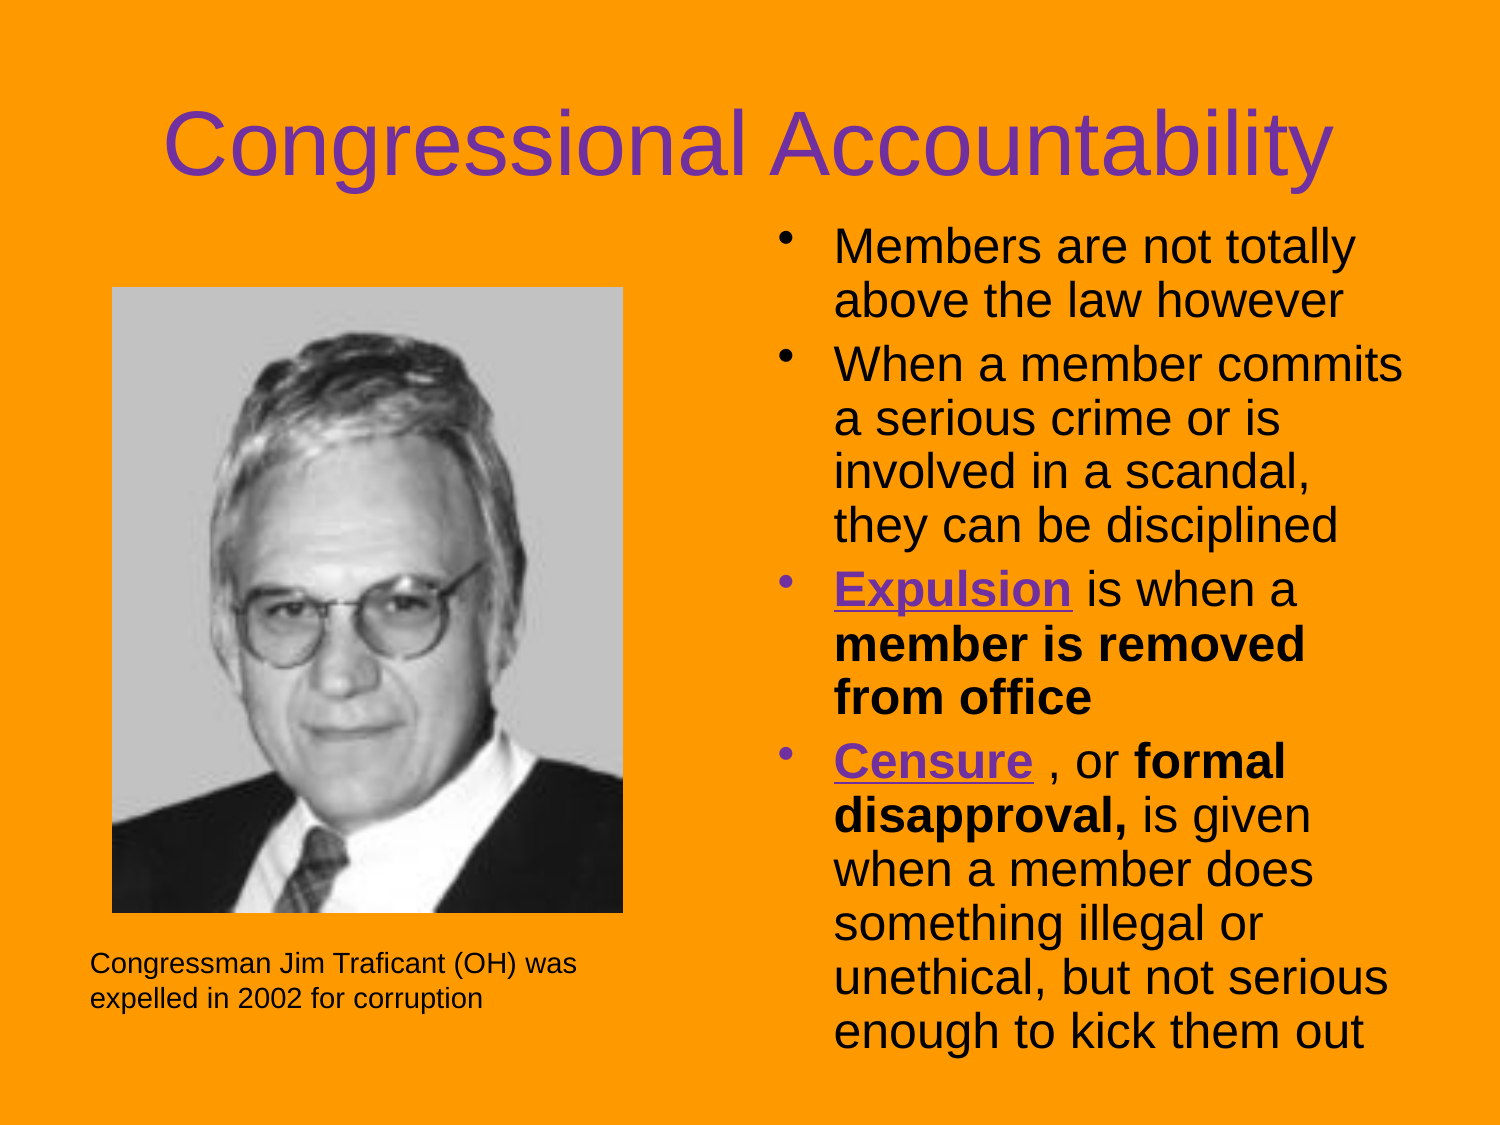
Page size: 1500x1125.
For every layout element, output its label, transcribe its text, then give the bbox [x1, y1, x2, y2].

list Members are not totally above the law however When a member commits a serious crime or is involved in a scandal, they can be disciplined Expulsion is when a member is removed from office Censure , or formal disapproval, is given when a member does something illegal or unethical, but not serious enough to kick them out [762, 212, 1425, 1088]
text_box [112, 287, 623, 913]
text_box Congressman Jim Traficant (OH) was expelled in 2002 for corruption [74, 937, 675, 1023]
title Congressional Accountability [75, 45, 1425, 233]
